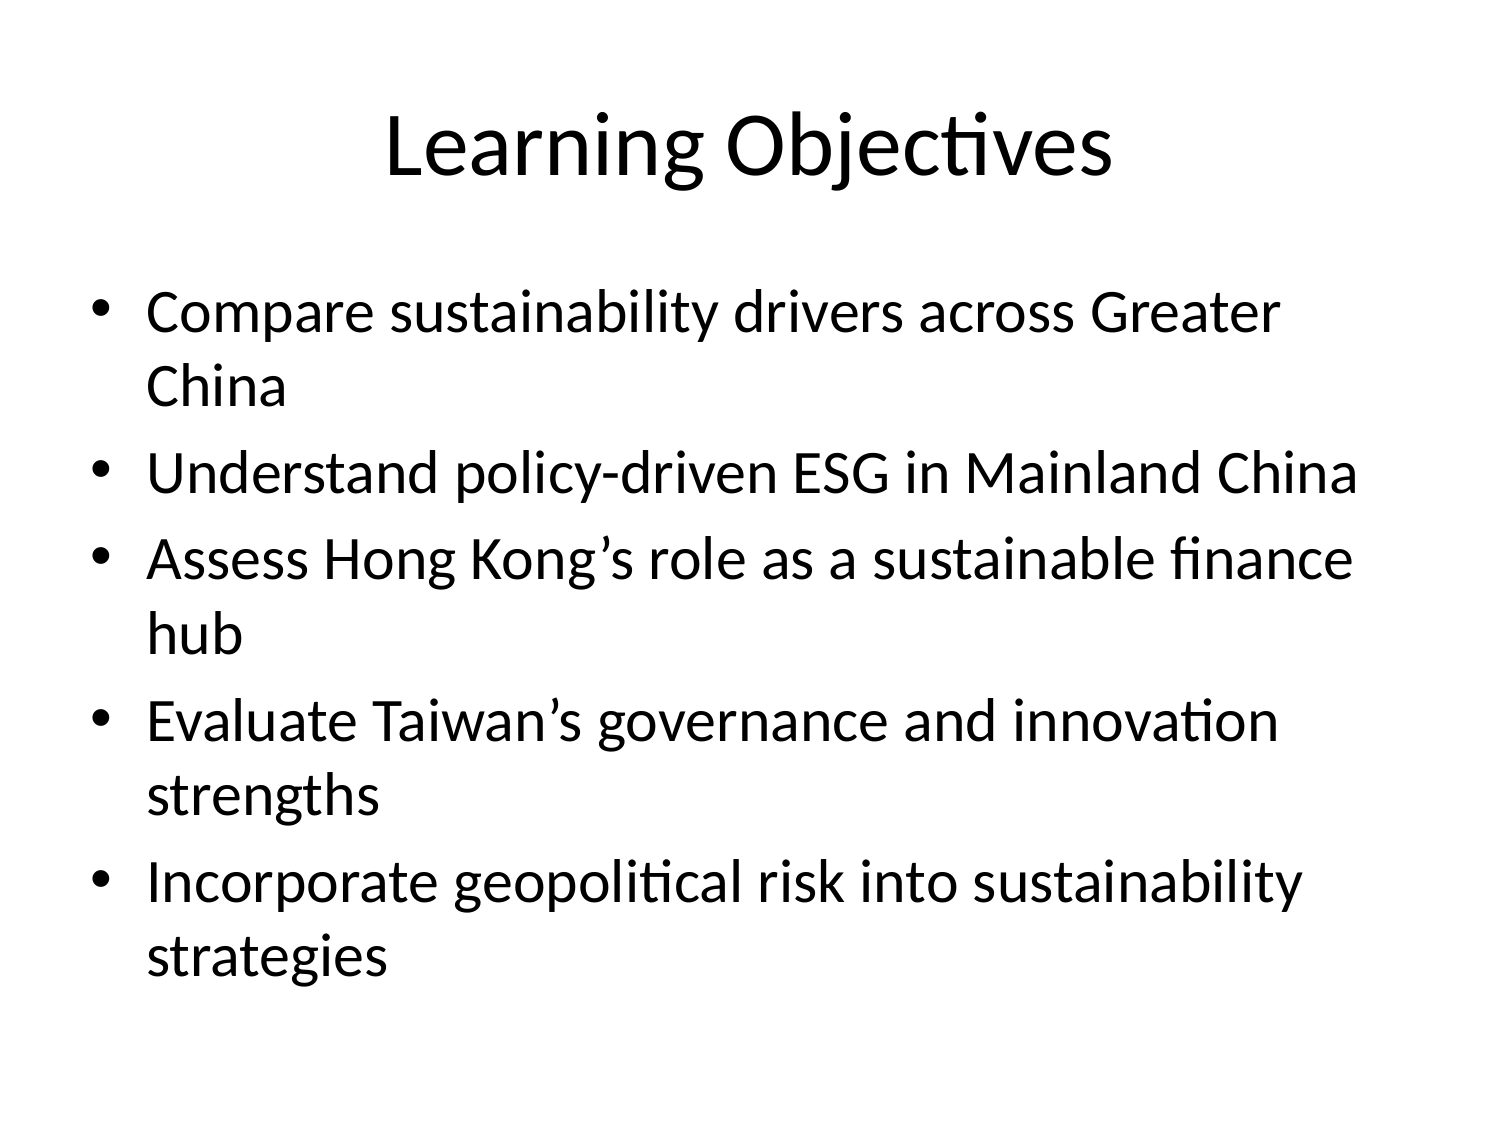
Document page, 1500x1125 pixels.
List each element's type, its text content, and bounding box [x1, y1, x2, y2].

title Learning Objectives [75, 45, 1425, 233]
list Compare sustainability drivers across Greater China Understand policy-driven ESG in Mainland China Assess Hong Kong’s role as a sustainable finance hub Evaluate Taiwan’s governance and innovation strengths Incorporate geopolitical risk into sustainability strategies [75, 262, 1425, 1005]
